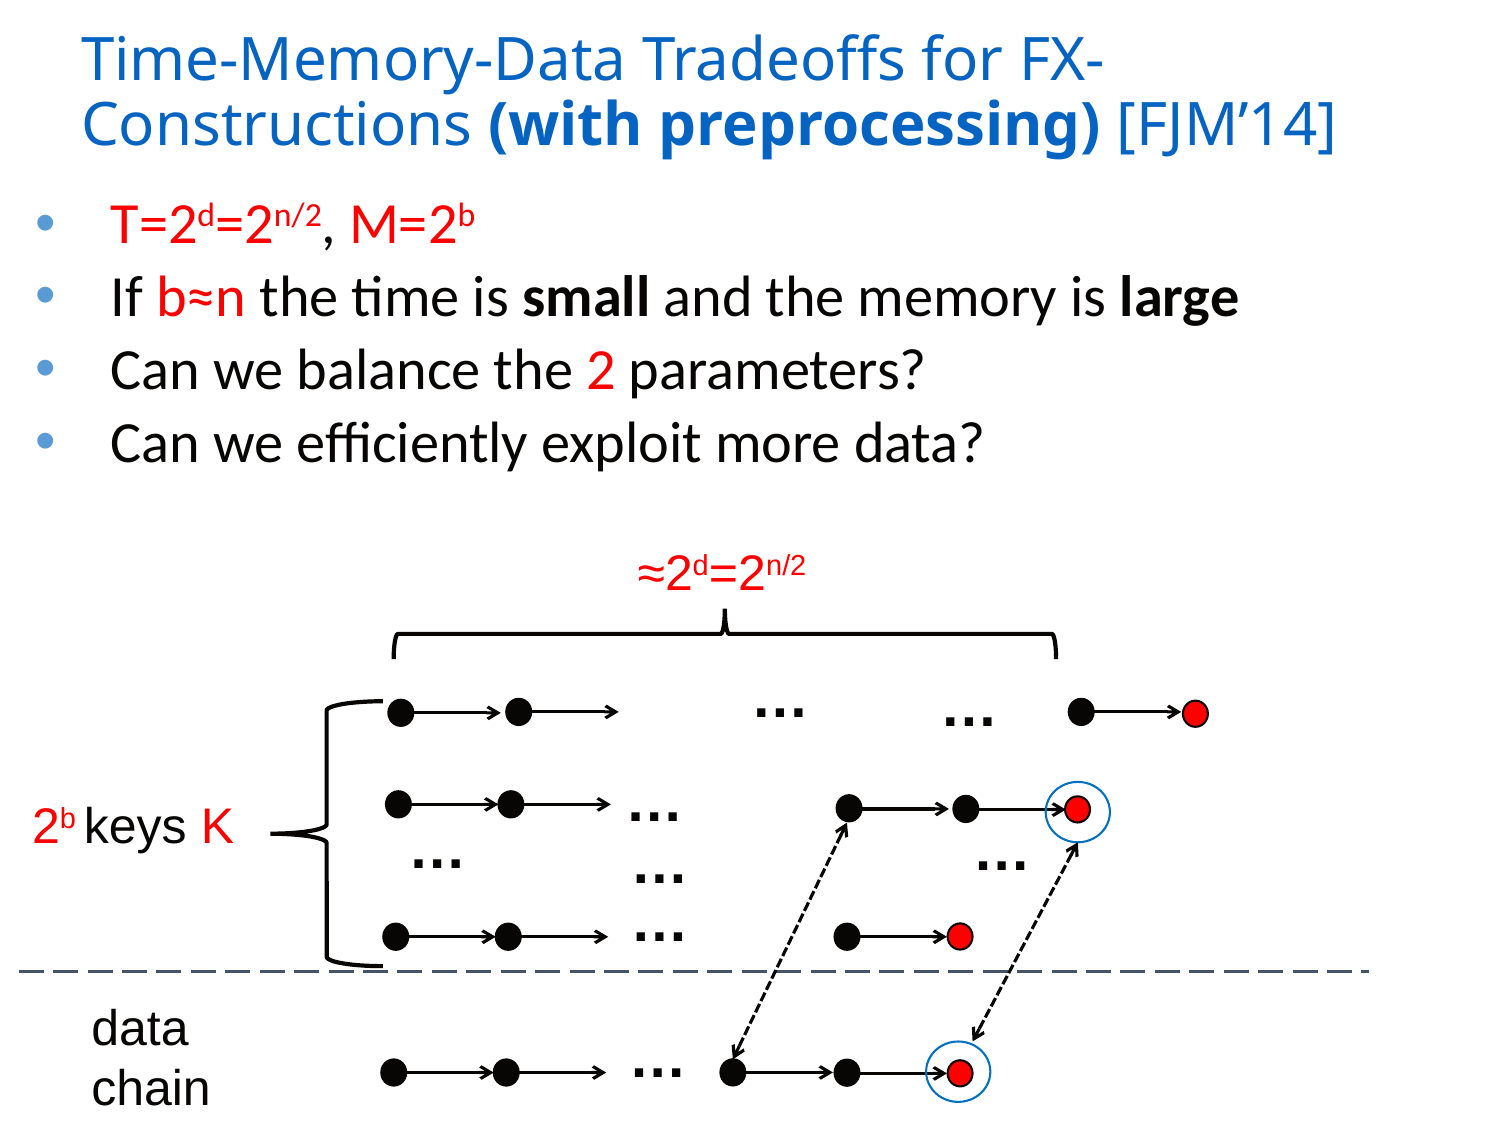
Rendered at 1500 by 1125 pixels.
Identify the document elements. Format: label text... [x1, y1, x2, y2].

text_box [9, 533, 1369, 1125]
title Time-Memory-Data Tradeoffs for FX-Constructions (with preprocessing) [FJM’14] [66, 0, 1438, 188]
list T=2d=2n/2, M=2b If b≈n the time is small and the memory is large Can we balance the 2 parameters? Can we efficiently exploit more data? [1, 184, 1325, 494]
